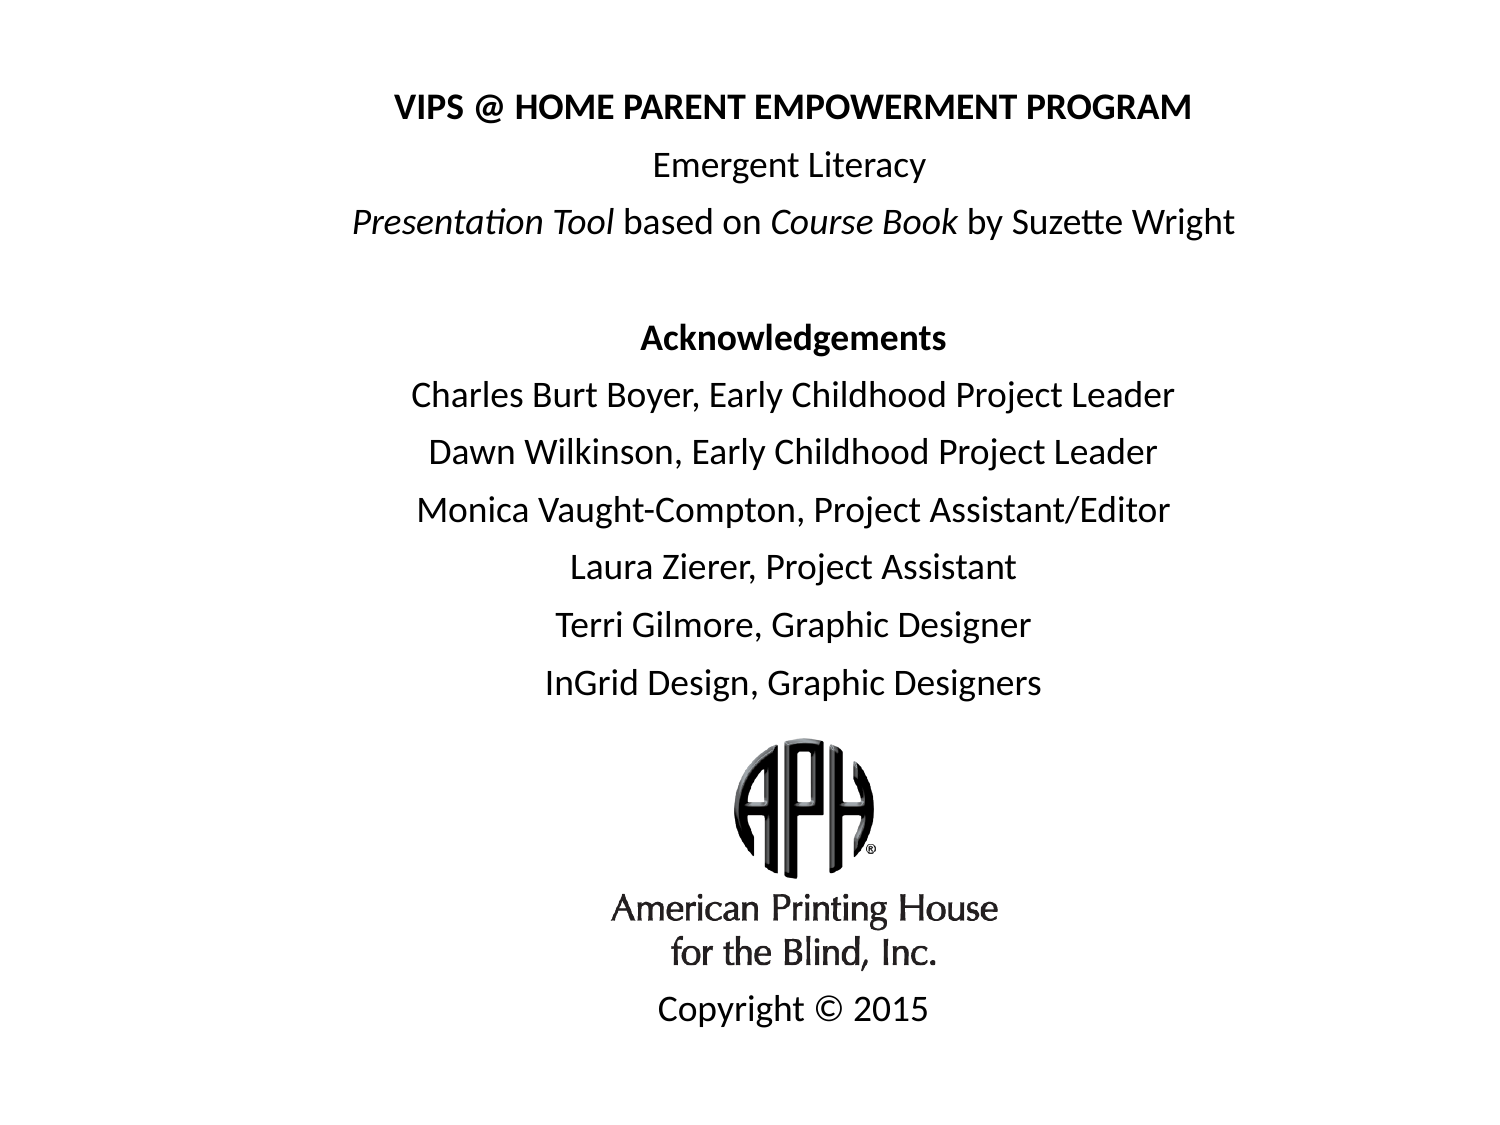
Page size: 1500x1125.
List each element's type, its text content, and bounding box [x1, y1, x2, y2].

text_box VIPS @ HOME PARENT EMPOWERMENT PROGRAM Emergent Literacy Presentation Tool based on Course Book by Suzette Wright Acknowledgements Charles Burt Boyer, Early Childhood Project Leader Dawn Wilkinson, Early Childhood Project Leader Monica Vaught-Compton, Project Assistant/Editor Laura Zierer, Project Assistant Terri Gilmore, Graphic Designer InGrid Design, Graphic Designers [162, 74, 1425, 710]
picture [609, 724, 1001, 976]
text_box Copyright © 2015 [624, 984, 963, 1037]
